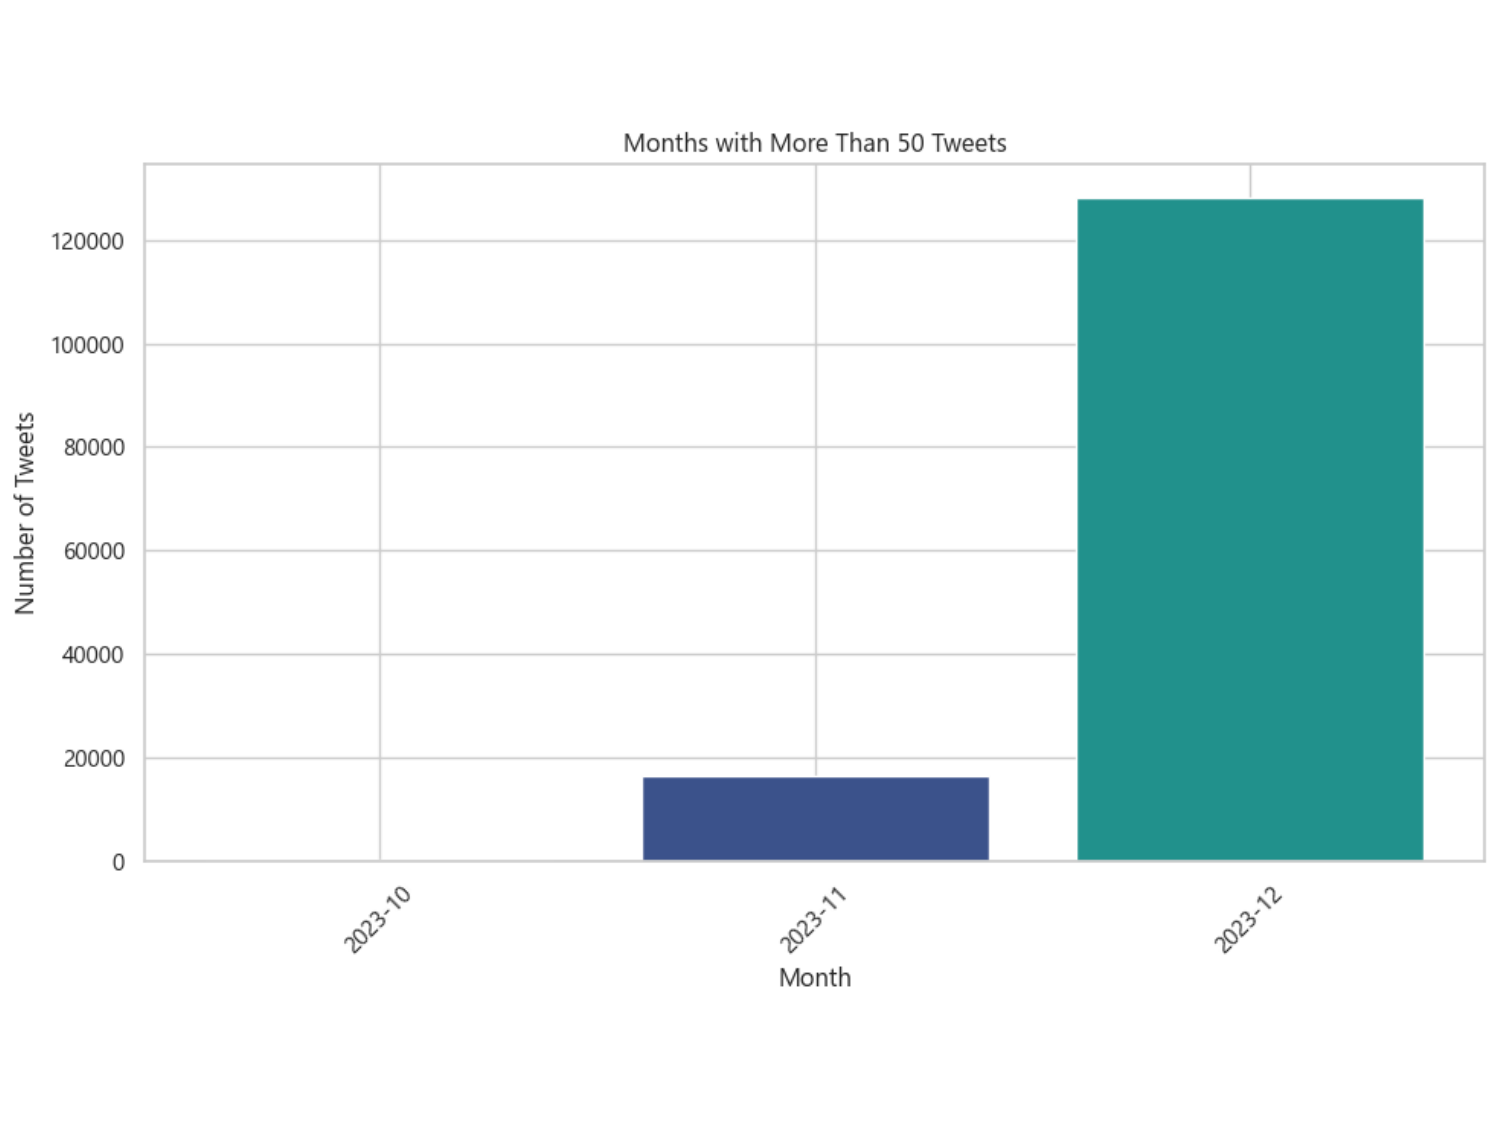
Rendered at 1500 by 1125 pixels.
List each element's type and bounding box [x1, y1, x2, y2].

picture [0, 117, 1500, 1008]
